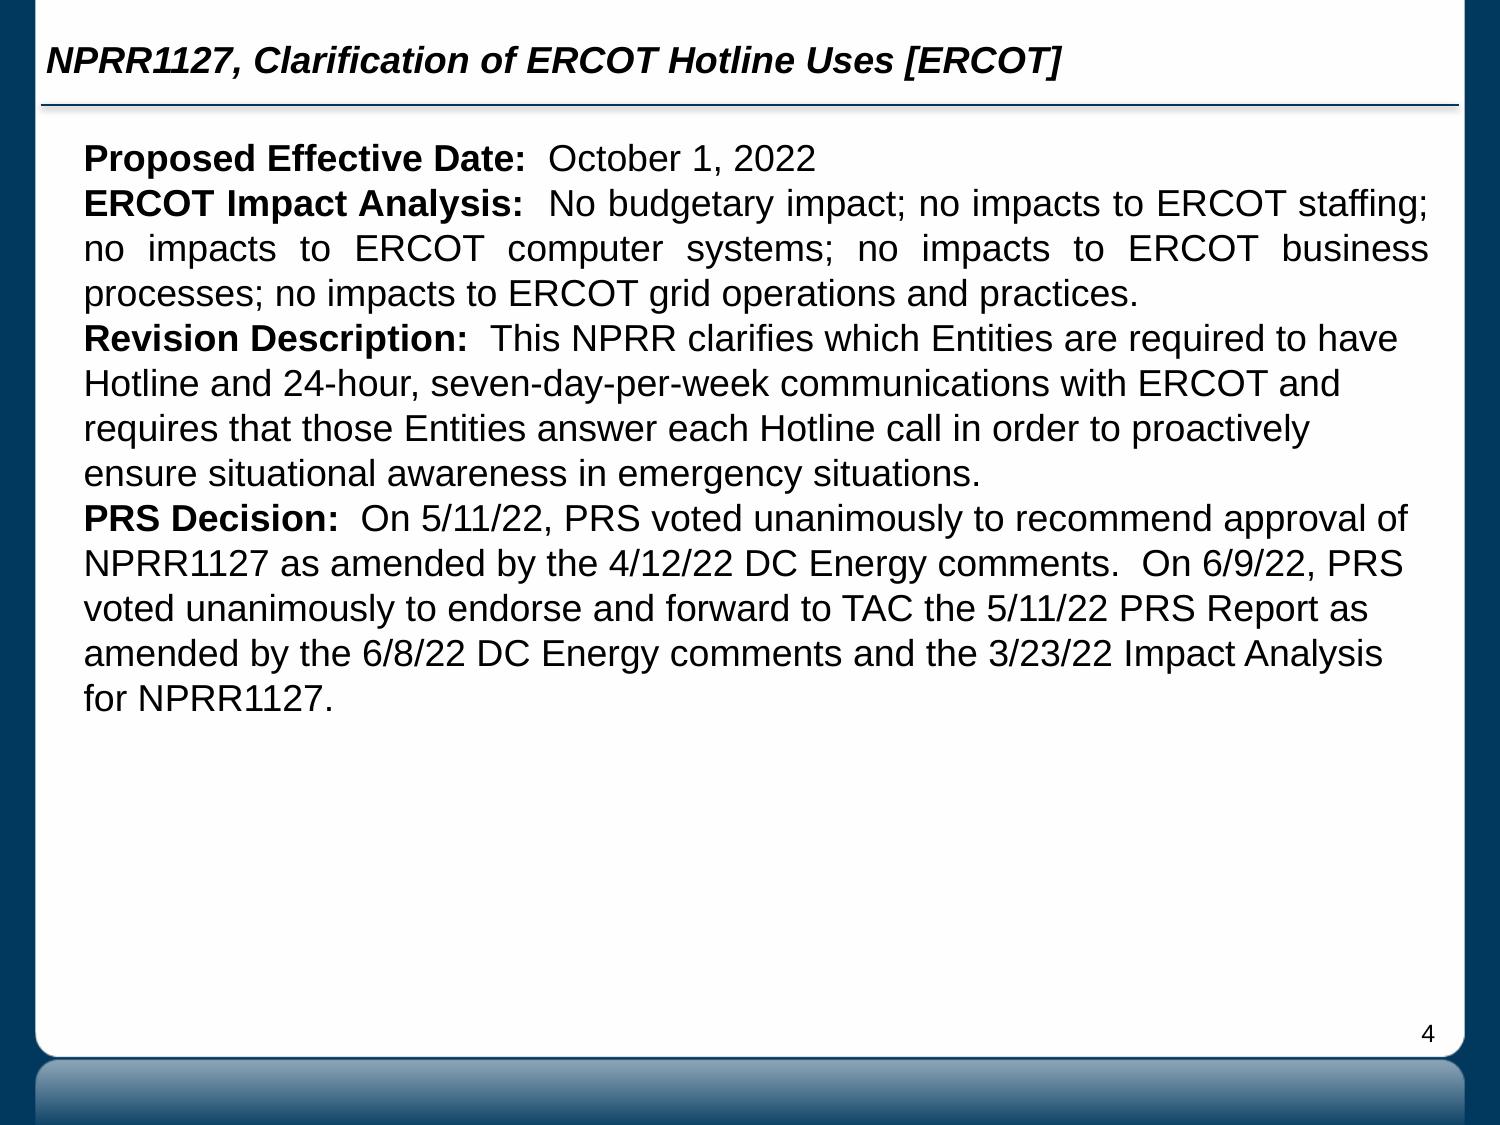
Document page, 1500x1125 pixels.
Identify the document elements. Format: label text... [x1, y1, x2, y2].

picture [35, 0, 1465, 1125]
title NPRR1127, Clarification of ERCOT Hotline Uses [ERCOT] [31, 20, 1464, 97]
text_box Proposed Effective Date: October 1, 2022 ERCOT Impact Analysis: No budgetary impact; no impacts to ERCOT staffing; no impacts to ERCOT computer systems; no impacts to ERCOT business processes; no impacts to ERCOT grid operations and practices. Revision Description: This NPRR clarifies which Entities are required to have Hotline and 24-hour, seven-day-per-week communications with ERCOT and requires that those Entities answer each Hotline call in order to proactively ensure situational awareness in emergency situations. PRS Decision: On 5/11/22, PRS voted unanimously to recommend approval of NPRR1127 as amended by the 4/12/22 DC Energy comments. On 6/9/22, PRS voted unanimously to endorse and forward to TAC the 5/11/22 PRS Report as amended by the 6/8/22 DC Energy comments and the 3/23/22 Impact Analysis for NPRR1127. [31, 126, 1444, 727]
